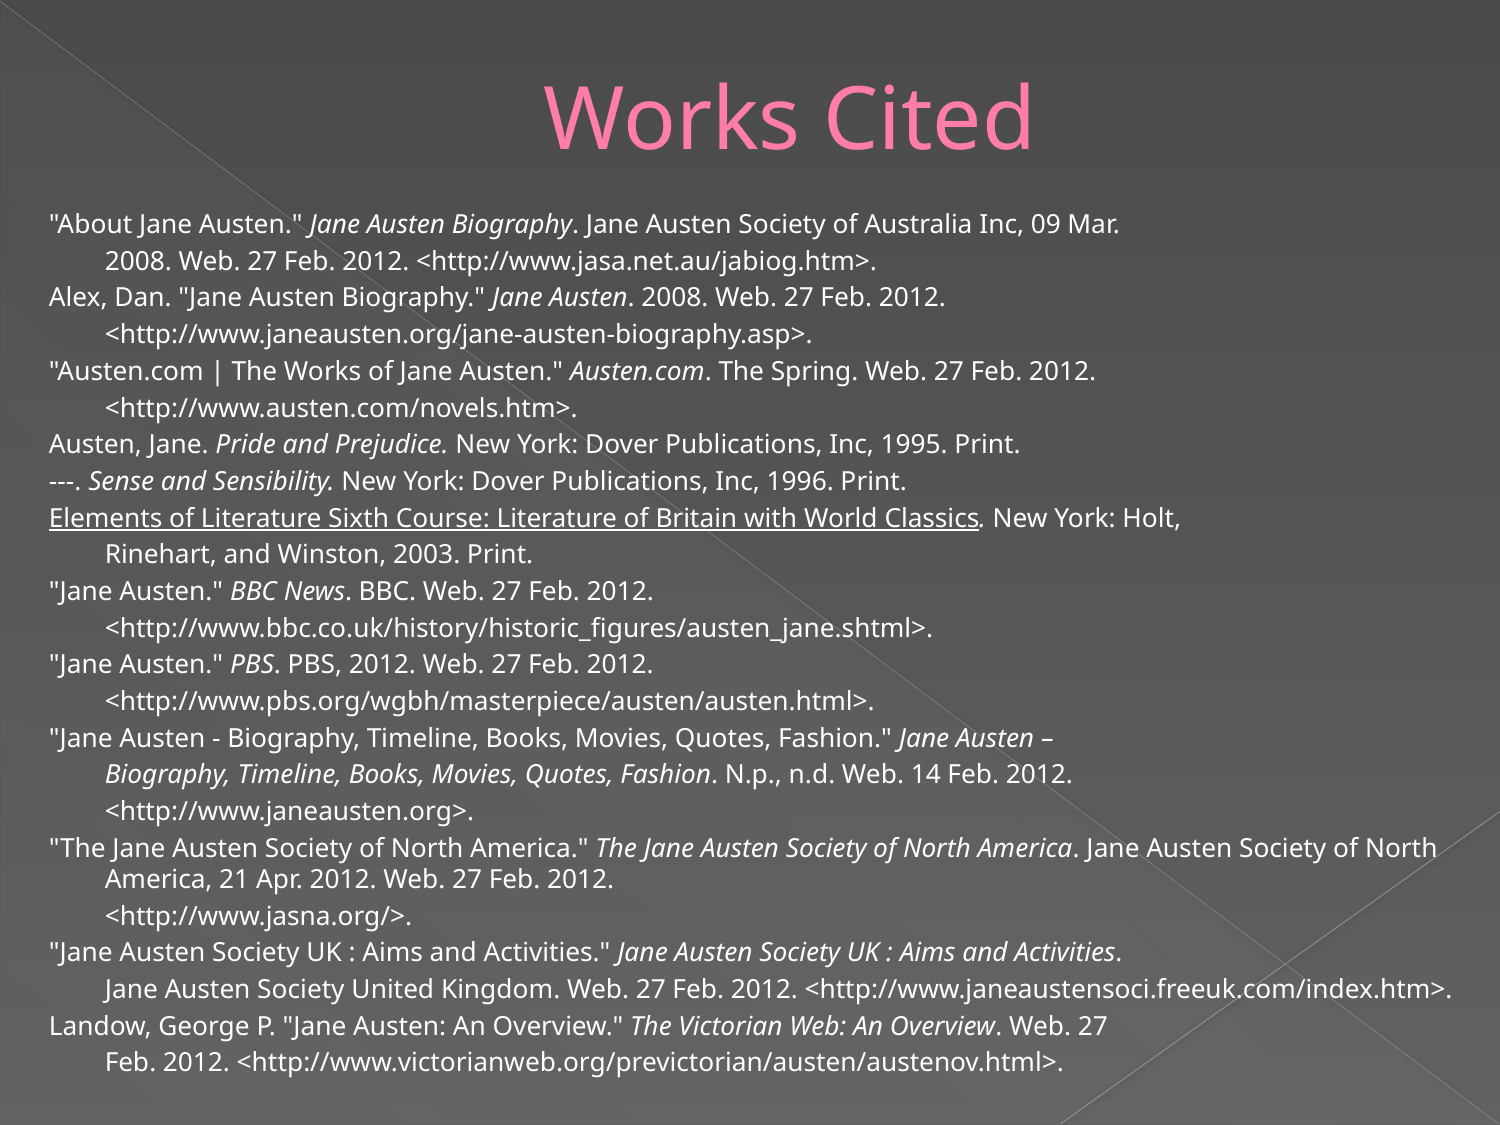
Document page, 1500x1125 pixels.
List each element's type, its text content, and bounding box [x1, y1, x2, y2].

list "About Jane Austen." Jane Austen Biography. Jane Austen Society of Australia Inc, 09 Mar. 2008. Web. 27 Feb. 2012. <http://www.jasa.net.au/jabiog.htm>. Alex, Dan. "Jane Austen Biography." Jane Austen. 2008. Web. 27 Feb. 2012. <http://www.janeausten.org/jane-austen-biography.asp>. "Austen.com | The Works of Jane Austen." Austen.com. The Spring. Web. 27 Feb. 2012. <http://www.austen.com/novels.htm>. Austen, Jane. Pride and Prejudice. New York: Dover Publications, Inc, 1995. Print. ---. Sense and Sensibility. New York: Dover Publications, Inc, 1996. Print. Elements of Literature Sixth Course: Literature of Britain with World Classics. New York: Holt, Rinehart, and Winston, 2003. Print. "Jane Austen." BBC News. BBC. Web. 27 Feb. 2012. <http://www.bbc.co.uk/history/historic_figures/austen_jane.shtml>. "Jane Austen." PBS. PBS, 2012. Web. 27 Feb. 2012. <http://www.pbs.org/wgbh/masterpiece/austen/austen.html>. "Jane Austen - Biography, Timeline, Books, Movies, Quotes, Fashion." Jane Austen – Biography, Timeline, Books, Movies, Quotes, Fashion. N.p., n.d. Web. 14 Feb. 2012. <http://www.janeausten.org>. "The Jane Austen Society of North America." The Jane Austen Society of North America. Jane Austen Society of North America, 21 Apr. 2012. Web. 27 Feb. 2012. <http://www.jasna.org/>. "Jane Austen Society UK : Aims and Activities." Jane Austen Society UK : Aims and Activities. Jane Austen Society United Kingdom. Web. 27 Feb. 2012. <http://www.janeaustensoci.freeuk.com/index.htm>. Landow, George P. "Jane Austen: An Overview." The Victorian Web: An Overview. Web. 27 Feb. 2012. <http://www.victorianweb.org/previctorian/austen/austenov.html>. [24, 200, 1500, 1092]
title Works Cited [0, 0, 1500, 230]
